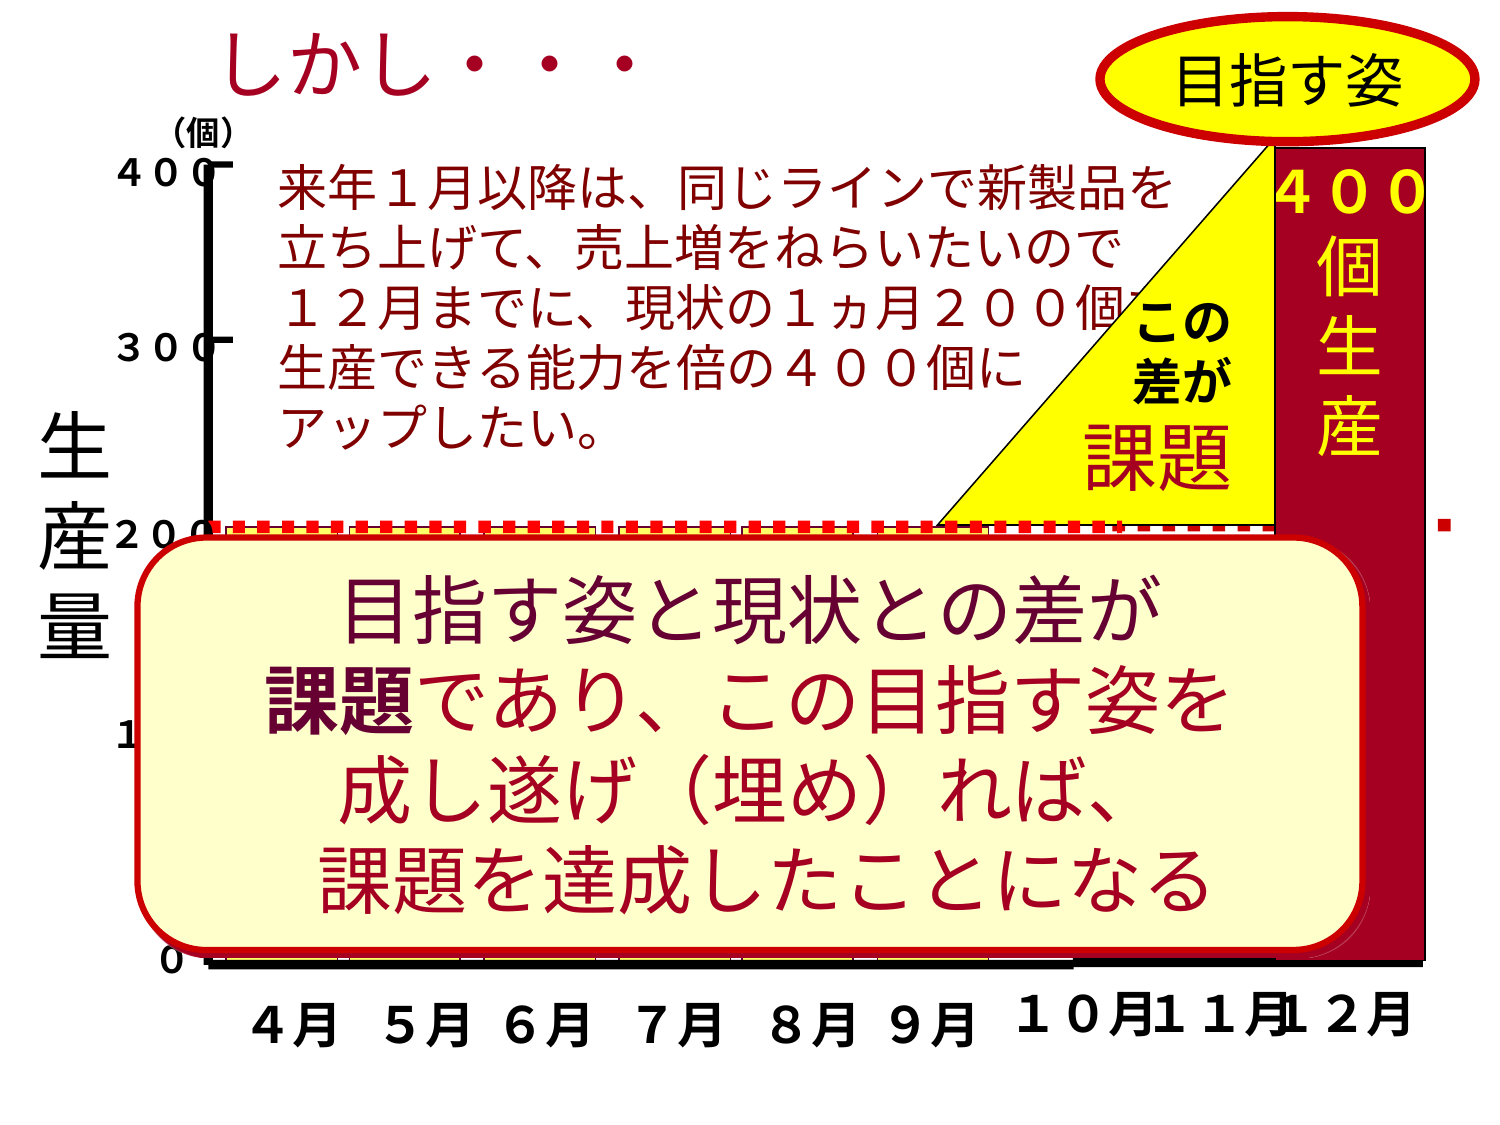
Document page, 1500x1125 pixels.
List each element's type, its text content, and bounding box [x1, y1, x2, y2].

text_box 来年１月以降は、同じラインで新製品を 立ち上げて、売上増をねらいたいので １２月までに、現状の１ヵ月２００個を 生産できる能力を倍の４００個に アップしたい。 [700, 99, 1270, 307]
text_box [1126, 524, 1500, 1051]
text_box しかし・・・ [174, 0, 700, 110]
text_box 目指す姿 [1099, 16, 1475, 142]
text_box ４００ 個 生 産 [1276, 147, 1425, 523]
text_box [37, 112, 1123, 1054]
text_box この 差が 課題 [1126, 142, 1276, 523]
